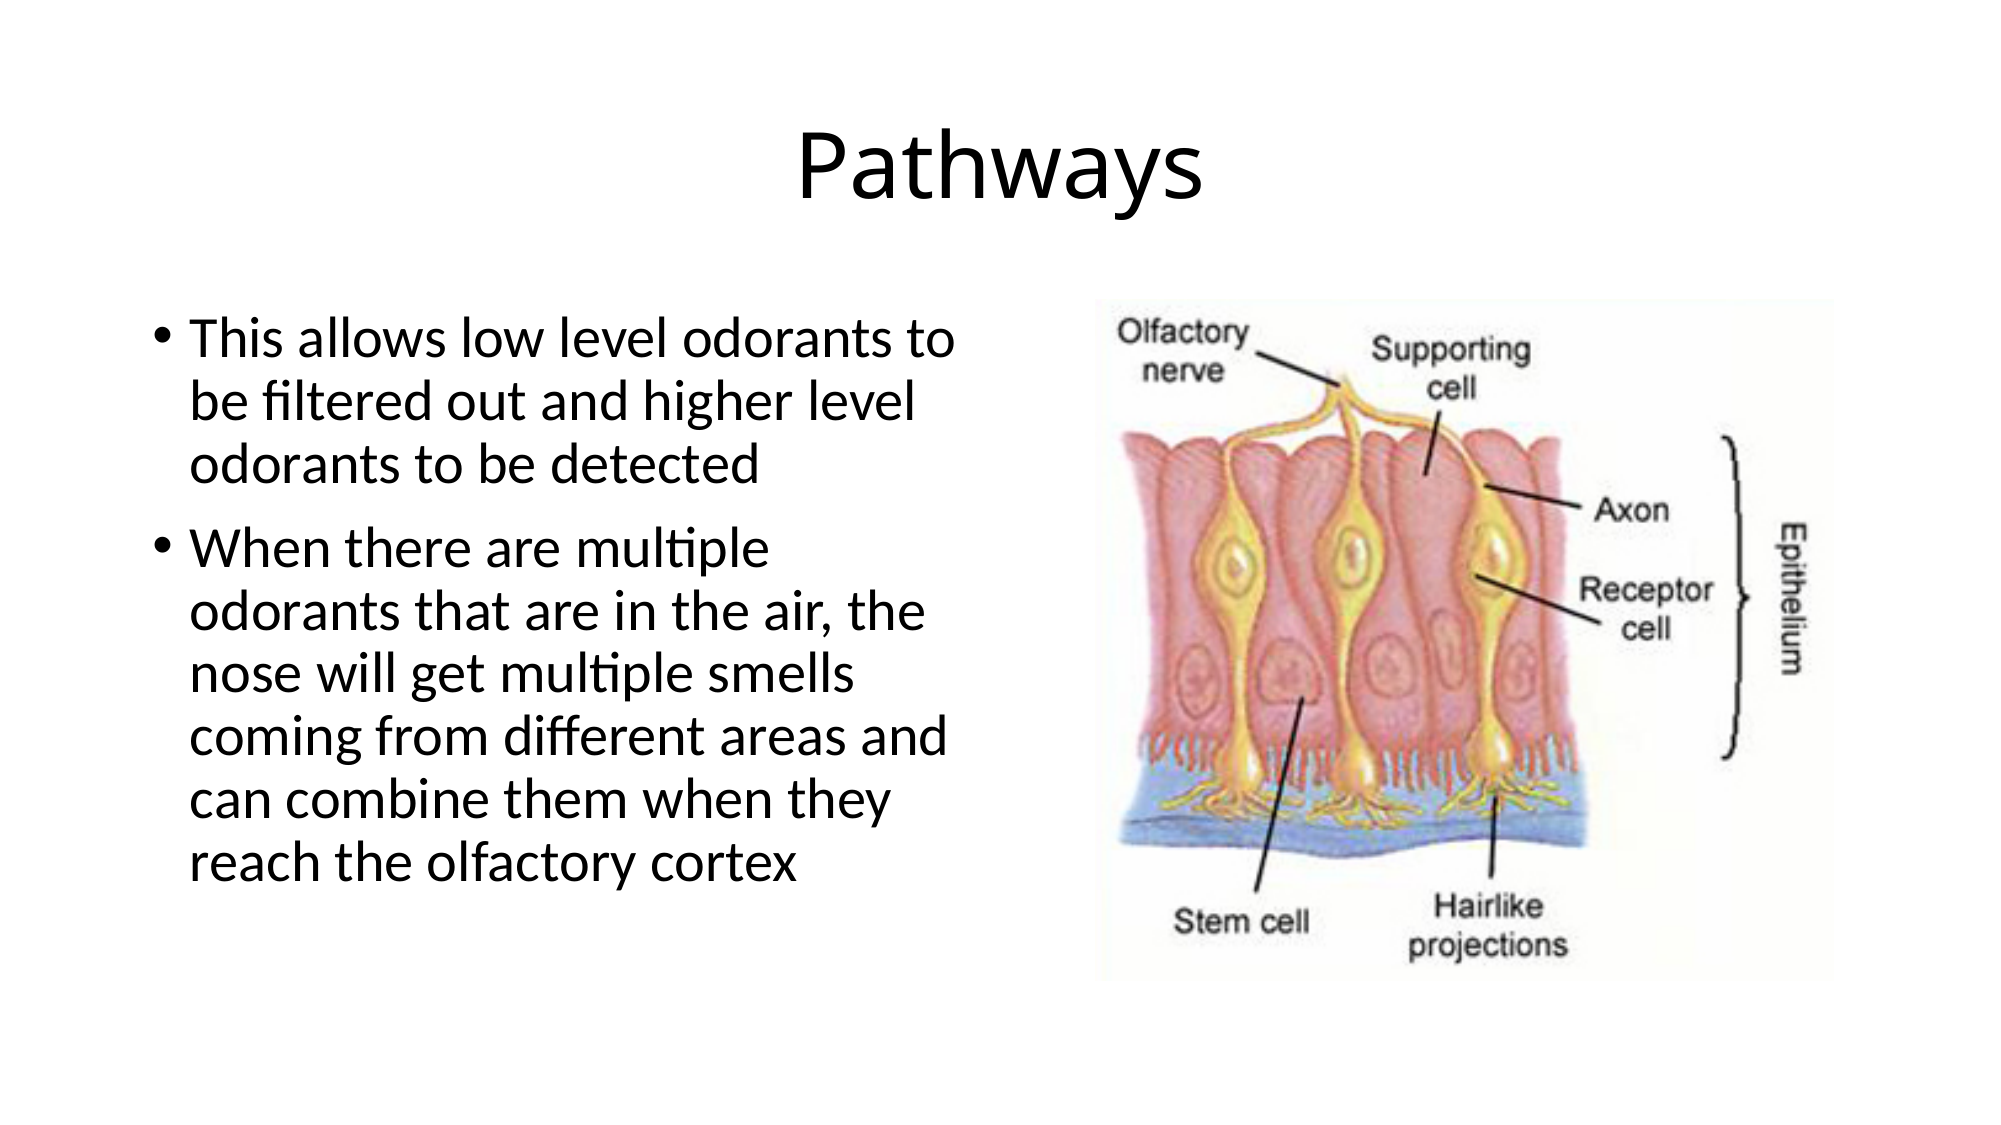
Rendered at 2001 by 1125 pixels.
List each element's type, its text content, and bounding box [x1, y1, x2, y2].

list This allows low level odorants to be filtered out and higher level odorants to be detected When there are multiple odorants that are in the air, the nose will get multiple smells coming from different areas and can combine them when they reach the olfactory cortex [137, 299, 988, 1014]
picture [1095, 299, 1834, 981]
title Pathways [137, 59, 1863, 278]
